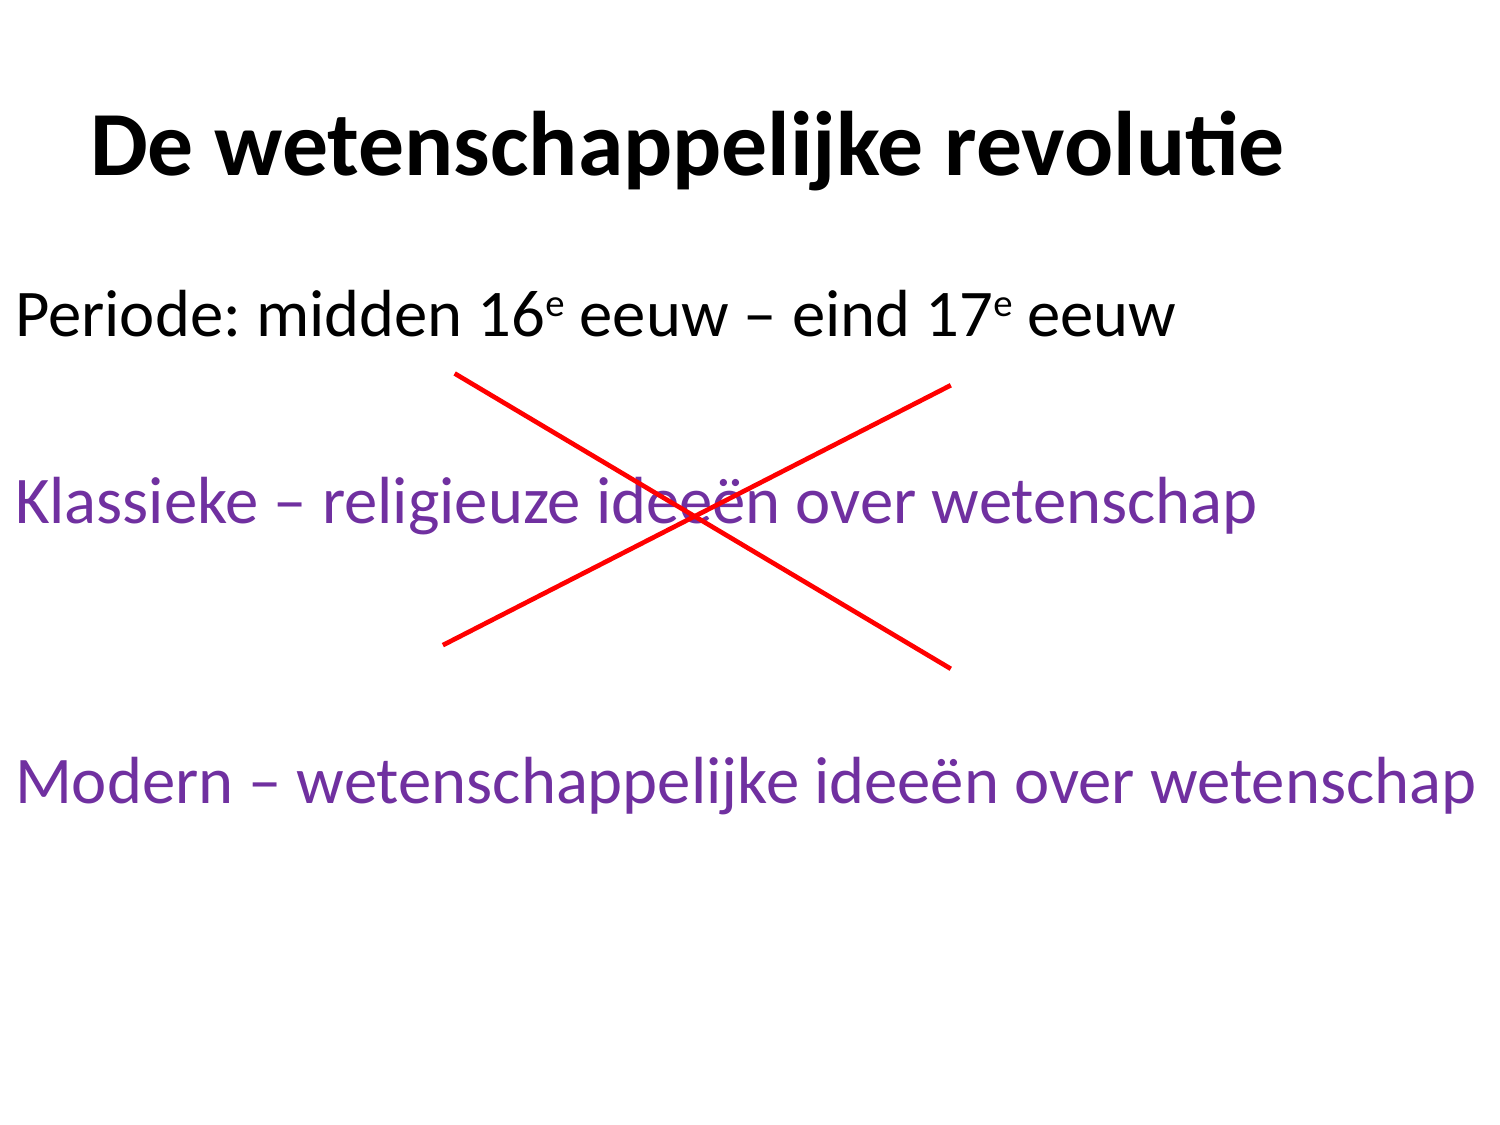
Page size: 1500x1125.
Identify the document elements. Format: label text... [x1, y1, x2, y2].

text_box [442, 385, 449, 646]
list Periode: midden 16e eeuw – eind 17e eeuw Klassieke – religieuze ideeën over wetenschap Modern – wetenschappelijke ideeën over wetenschap [0, 262, 1500, 1005]
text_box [454, 373, 951, 670]
title De wetenschappelijke revolutie [75, 45, 1425, 233]
